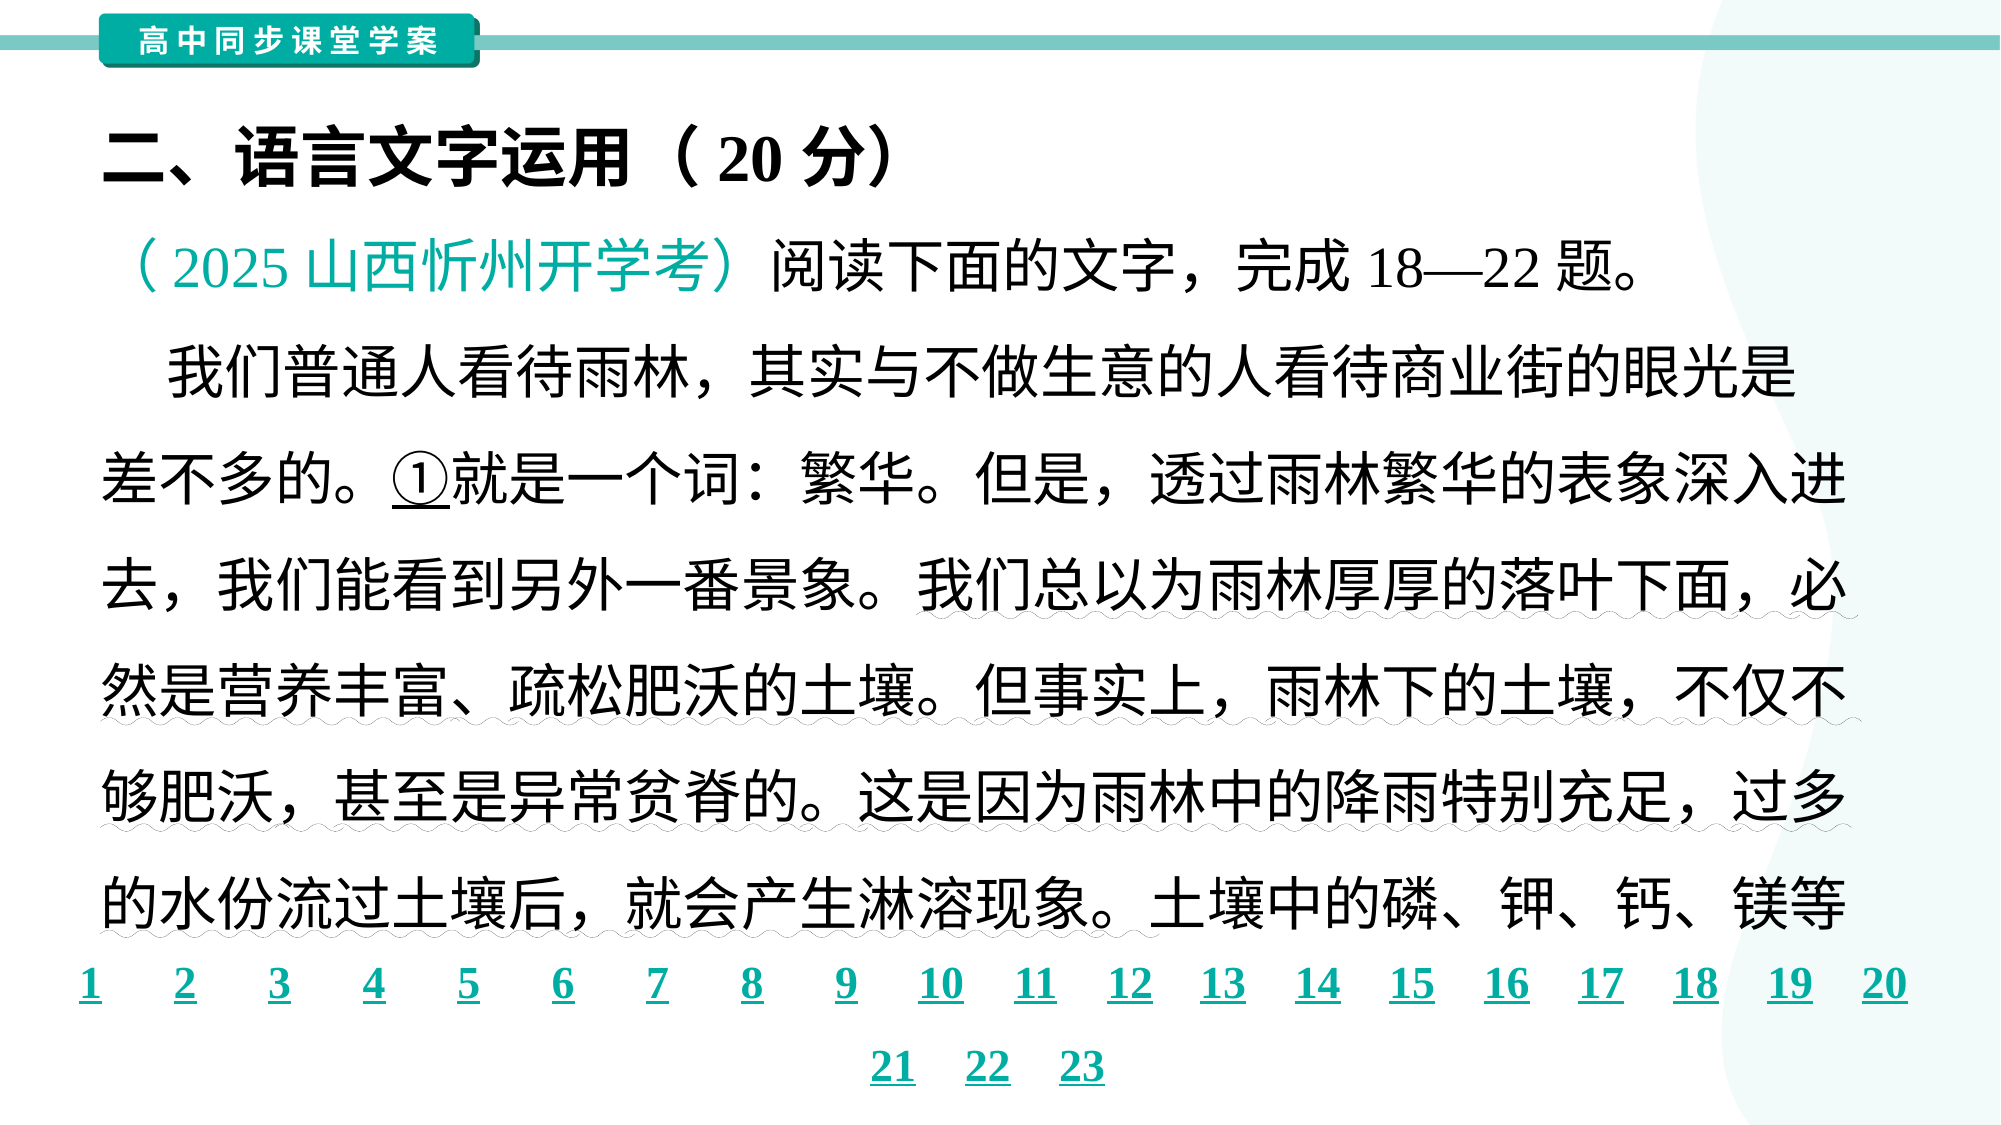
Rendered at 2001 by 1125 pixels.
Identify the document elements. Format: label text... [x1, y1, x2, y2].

text_box （2025山西忻州开学考）阅读下面的文字，完成18—22题。 我们普通人看待雨林，其实与不做生意的人看待商业街的眼光是 差不多的。①就是一个词：繁华。但是，透过雨林繁华的表象深入进 去，我们能看到另外一番景象。我们总以为雨林厚厚的落叶下面，必 然是营养丰富、疏松肥沃的土壤。但事实上，雨林下的土壤，不仅不 够肥沃，甚至是异常贫脊的。这是因为雨林中的降雨特别充足，过多 的水份流过土壤后，就会产生淋溶现象。土壤中的磷、钾、钙、镁等 [100, 193, 1899, 937]
text_box 二、语言文字运用（20分） [100, 76, 1899, 193]
picture [0, 0, 2000, 1125]
